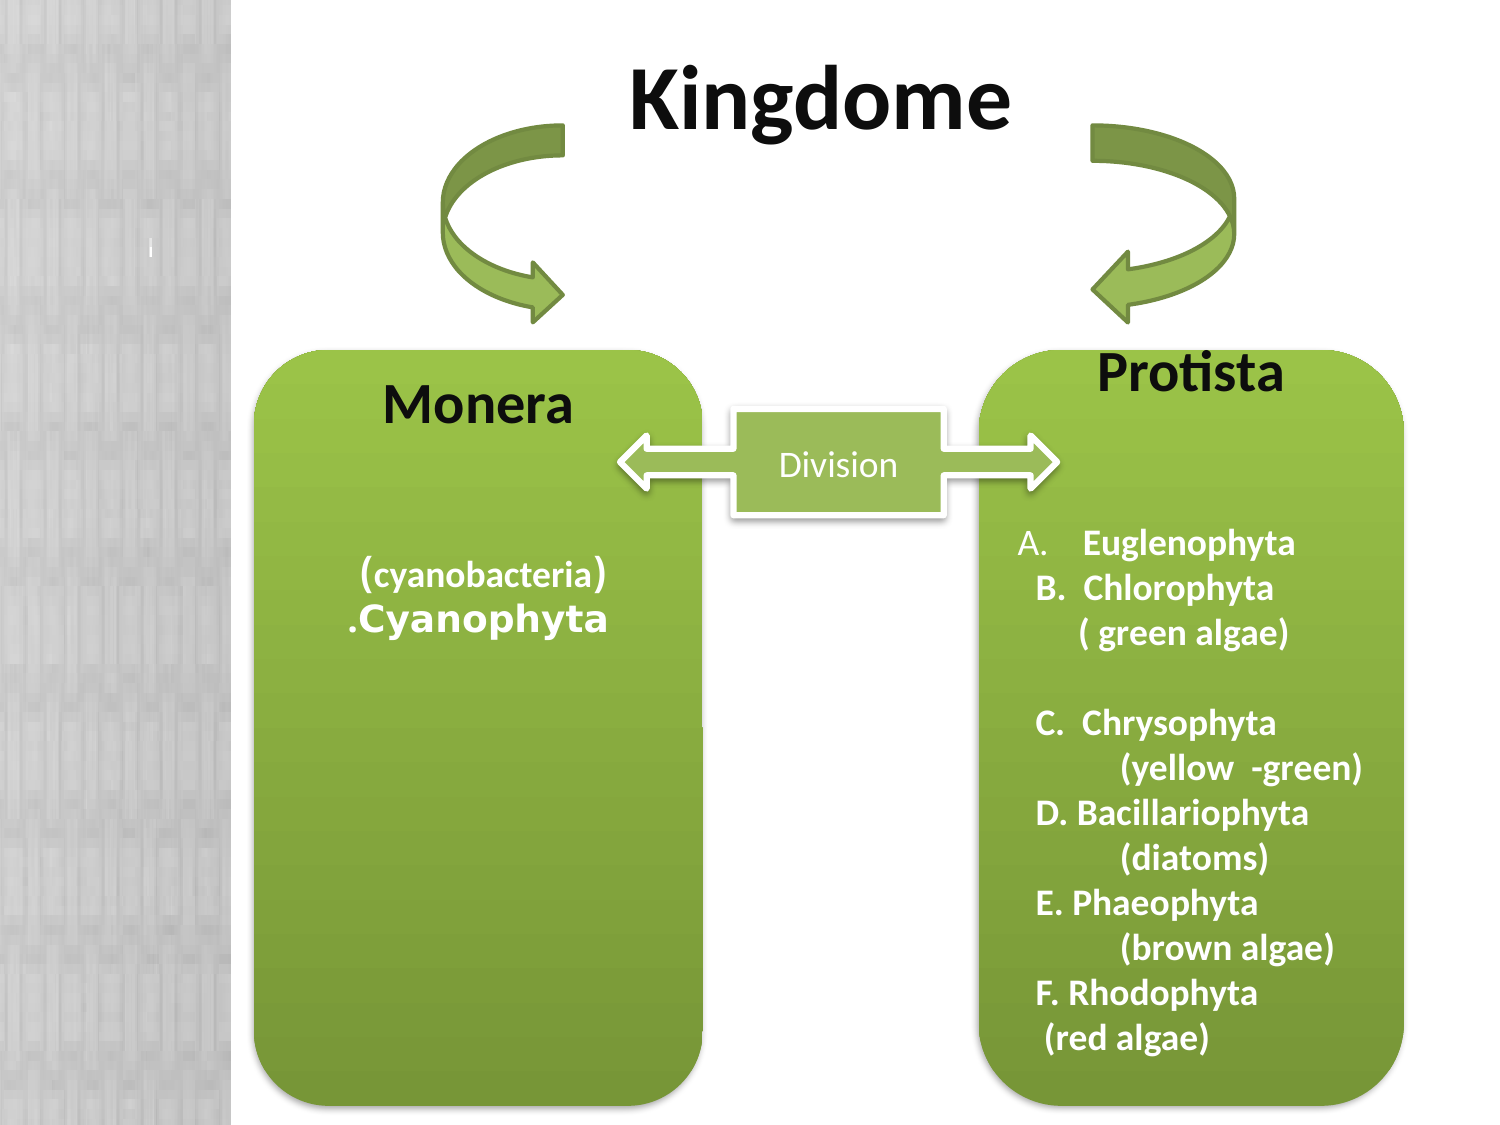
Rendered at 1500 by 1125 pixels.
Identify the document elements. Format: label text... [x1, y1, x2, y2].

text_box Protista A. Euglenophyta B. Chlorophyta ( green algae) C. Chrysophyta (yellow -green) D. Bacillariophyta (diatoms) E. Phaeophyta (brown algae) F. Rhodophyta (red algae) [978, 349, 1404, 1106]
text_box Monera (cyanobacteria) Cyanophyta. [253, 349, 703, 1106]
text_box Division [616, 405, 1061, 519]
text_box [1090, 123, 1237, 325]
picture [0, 0, 231, 1125]
text_box [440, 123, 565, 325]
title Kingdome [234, 0, 1459, 213]
